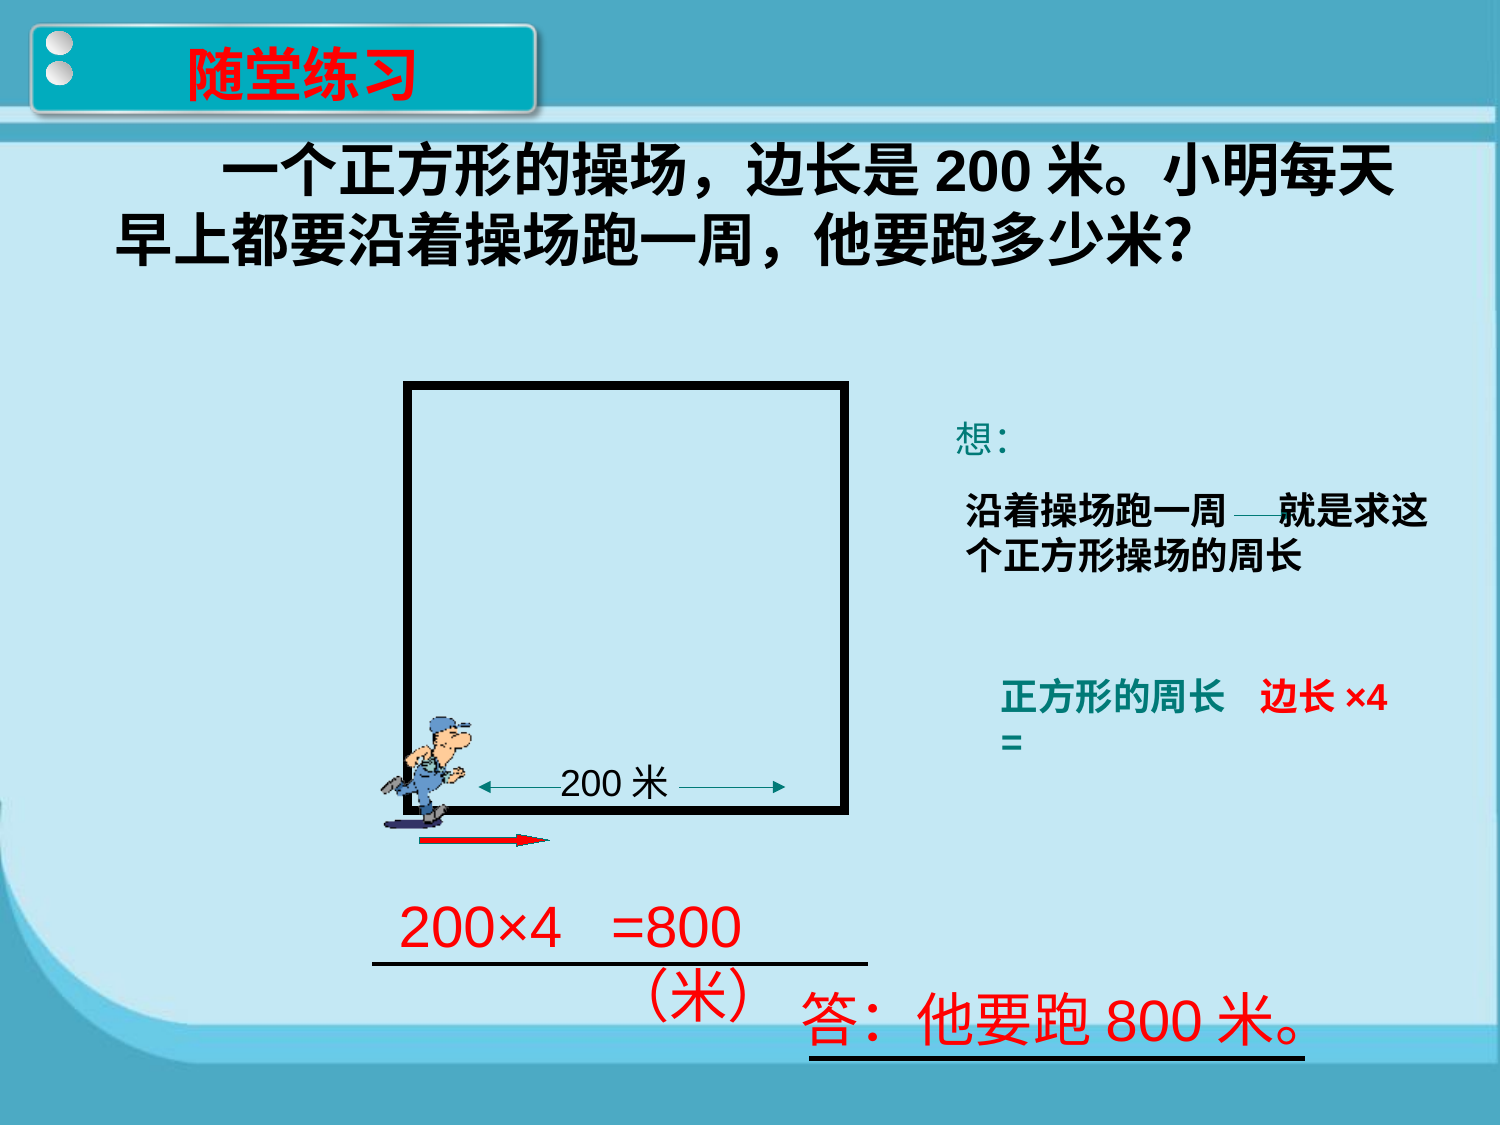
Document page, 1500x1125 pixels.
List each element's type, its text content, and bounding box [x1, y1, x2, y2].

text_box [407, 385, 845, 811]
text_box 200×4 [383, 881, 596, 963]
text_box 正方形的周长= [986, 665, 1270, 770]
text_box 边长×4 [1246, 665, 1436, 725]
text_box =800（米） [596, 881, 904, 1037]
text_box 想： [927, 408, 1022, 469]
text_box 答：他要跑800米。 [785, 976, 1335, 1061]
text_box 一个正方形的操场，边长是200米。小明每天早上都要沿着操场跑一周，他要跑多少米？ [100, 125, 1412, 281]
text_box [950, 479, 1448, 587]
text_box [502, 834, 550, 847]
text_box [25, 18, 550, 127]
text_box 200米 [545, 751, 684, 812]
picture [0, 0, 1500, 1125]
